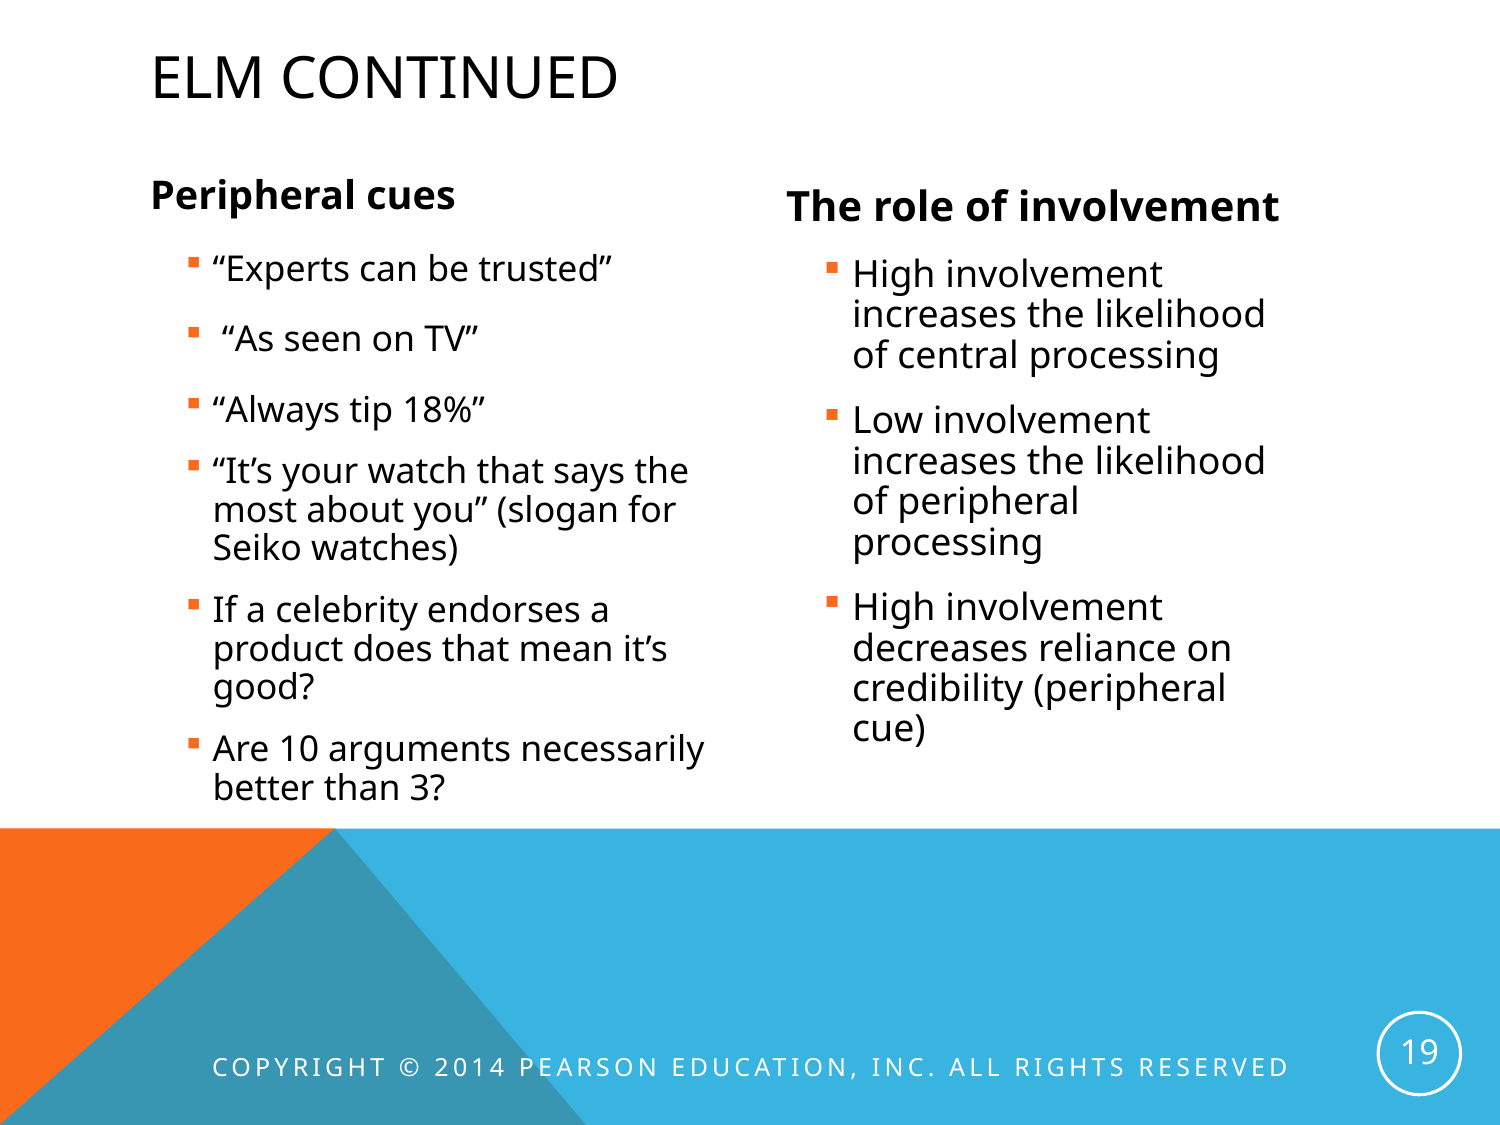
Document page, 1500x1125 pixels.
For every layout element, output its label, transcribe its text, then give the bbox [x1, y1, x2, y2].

list The role of involvement High involvement increases the likelihood of central processing Low involvement increases the likelihood of peripheral processing High involvement decreases reliance on credibility (peripheral cue) [771, 162, 1296, 772]
list Peripheral cues “Experts can be trusted” “As seen on TV” “Always tip 18%” “It’s your watch that says the most about you” (slogan for Seiko watches) If a celebrity endorses a product does that mean it’s good? Are 10 arguments necessarily better than 3? [135, 162, 750, 820]
footer Copyright © 2014 Pearson Education, Inc. All rights reserved [150, 1012, 1352, 1125]
title ELM continued [135, 0, 1369, 150]
slide_number 19 [1376, 1010, 1463, 1097]
